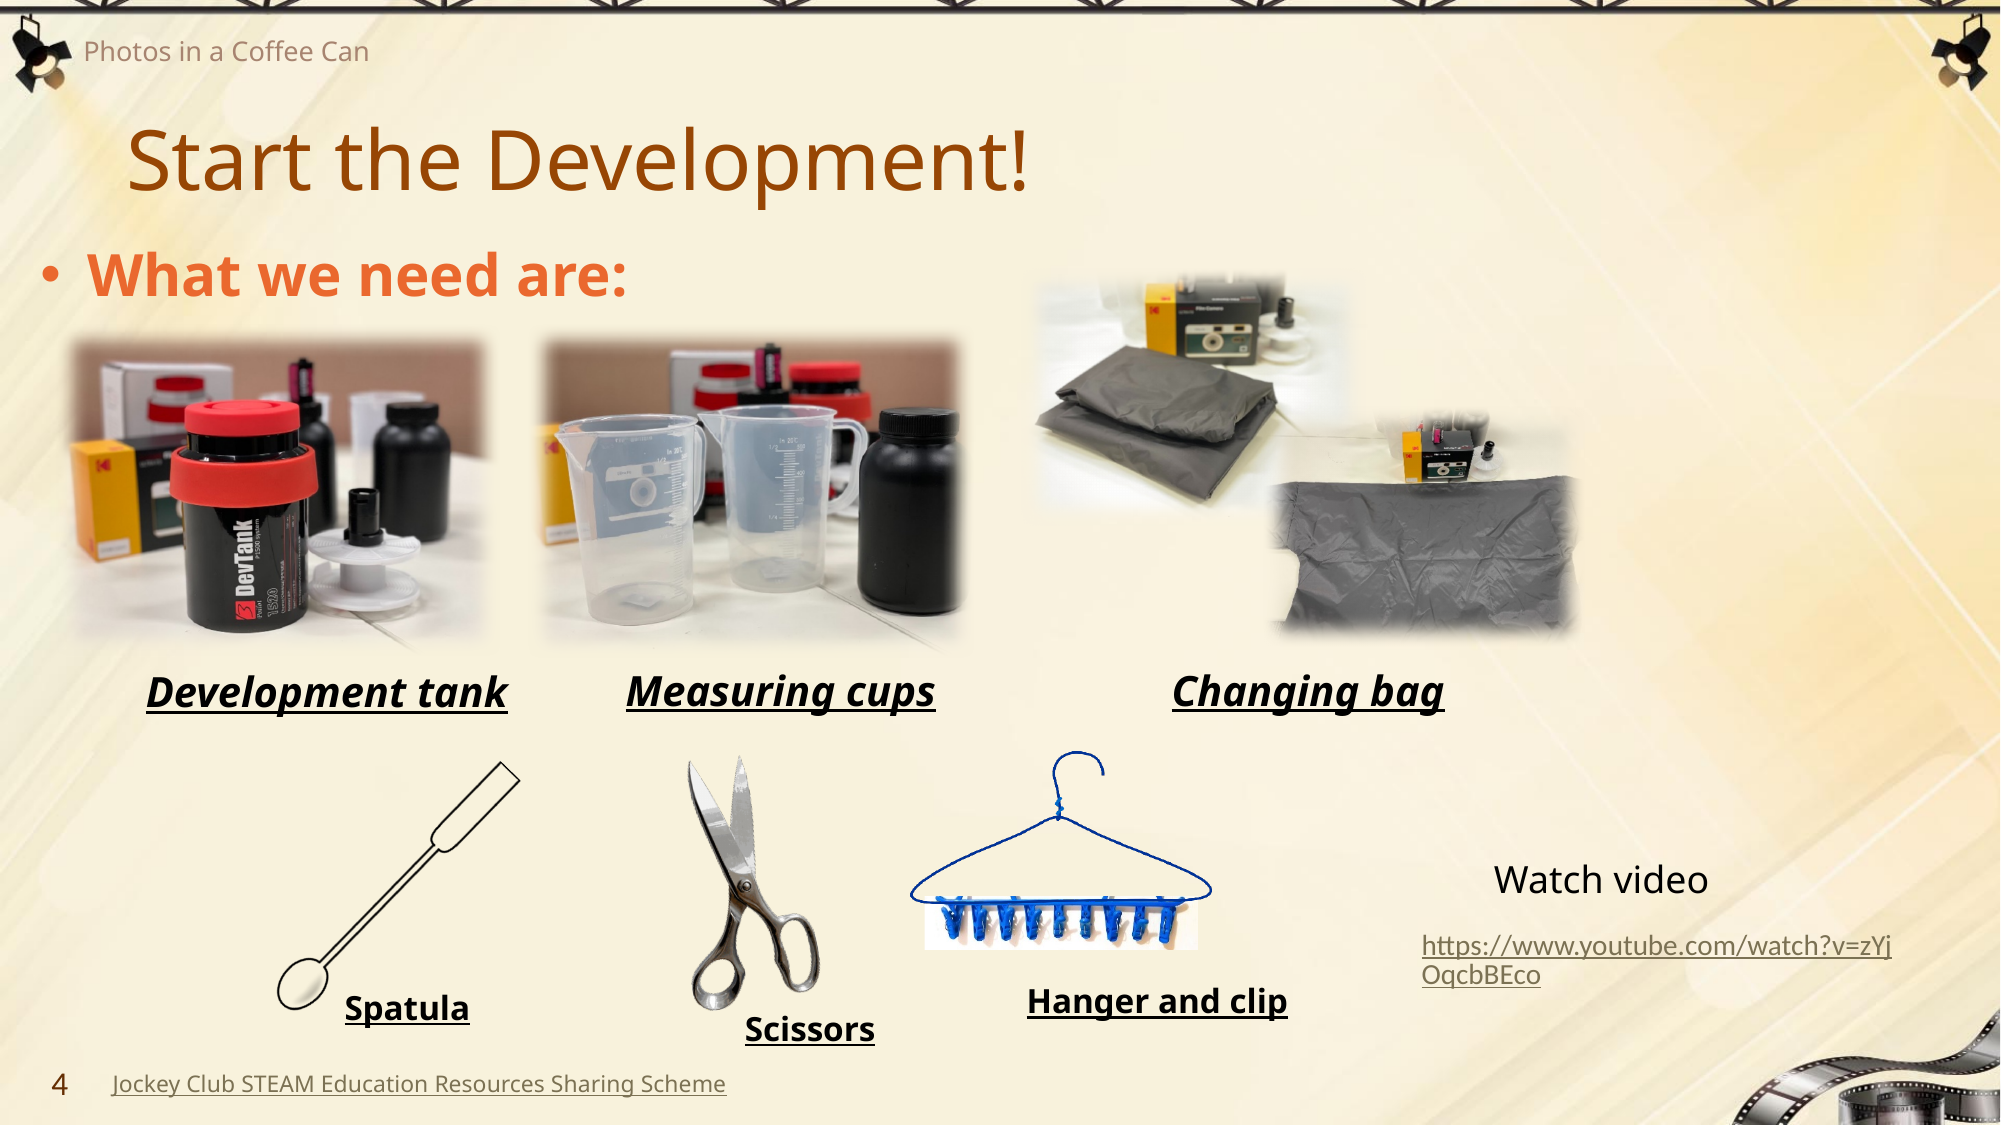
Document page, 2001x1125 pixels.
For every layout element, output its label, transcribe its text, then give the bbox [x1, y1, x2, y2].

title Start the Development! [111, 99, 1522, 317]
text_box Development tank [131, 658, 523, 724]
text_box Hanger and clip [1011, 972, 1304, 1028]
picture [0, 0, 2001, 1125]
text_box Scissors [730, 1000, 891, 1056]
text_box What we need are: [25, 230, 643, 316]
text_box Spatula [421, 979, 486, 1034]
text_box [1406, 848, 1912, 1041]
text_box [910, 751, 1213, 951]
text_box Changing bag [1156, 657, 1460, 722]
text_box Measuring cups [610, 668, 951, 722]
